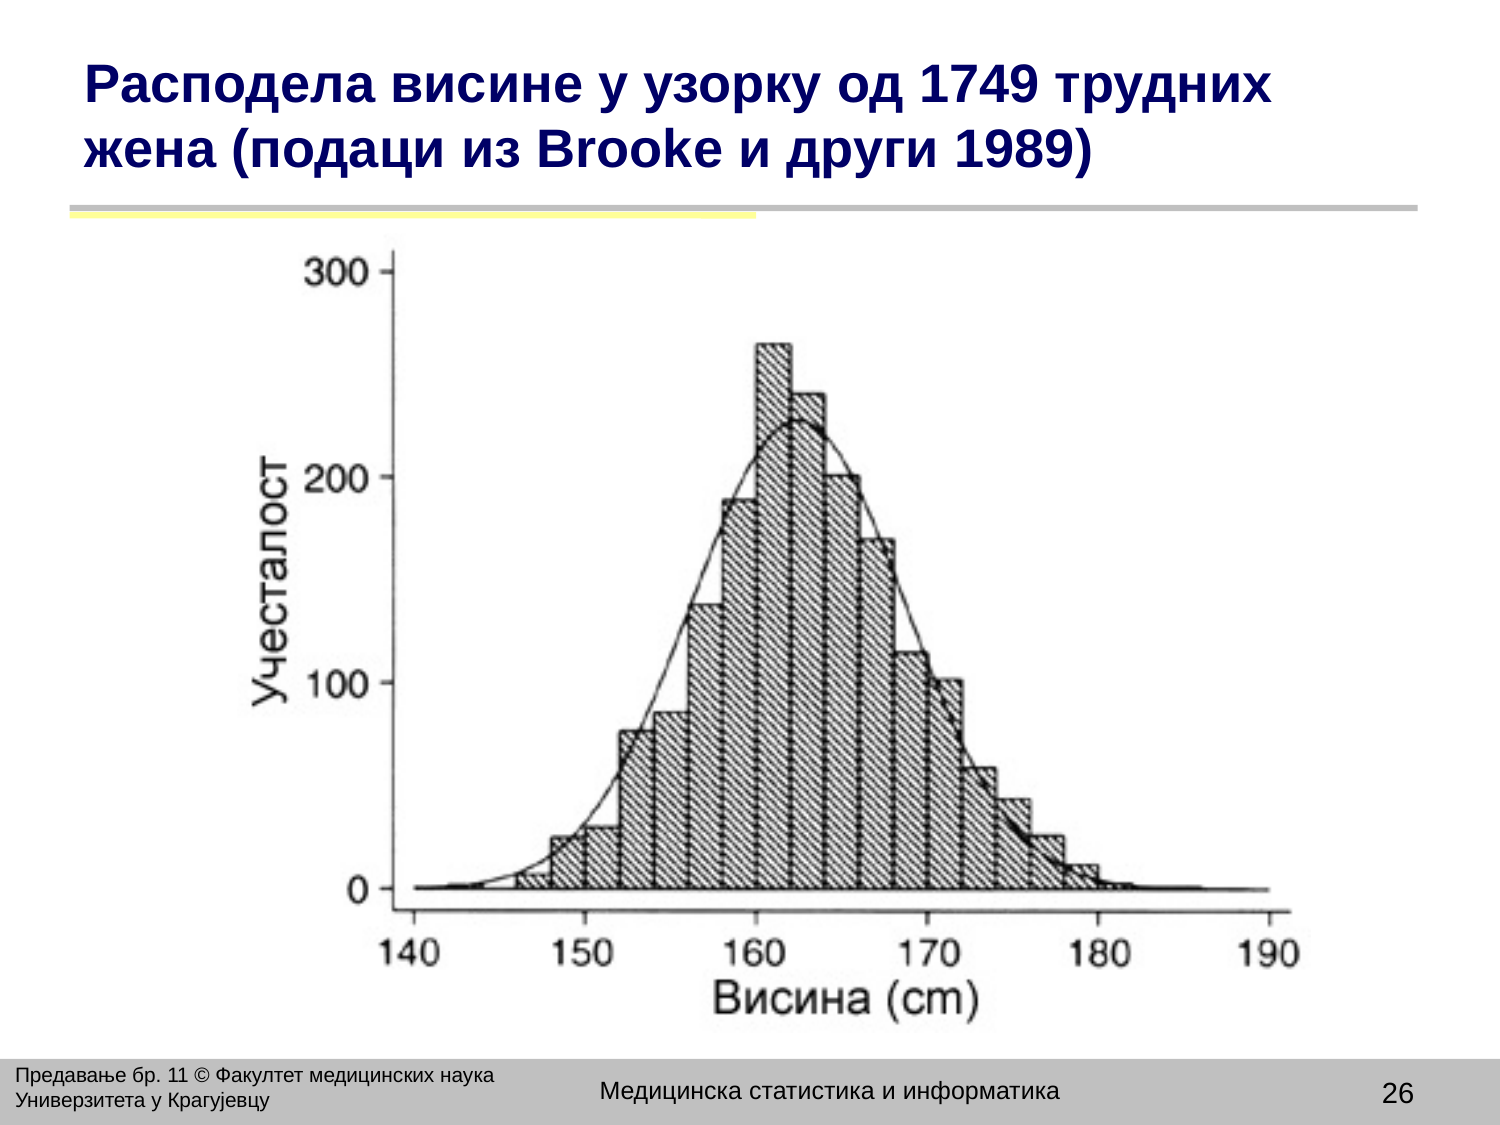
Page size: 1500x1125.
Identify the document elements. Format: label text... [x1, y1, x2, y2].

title Расподела висине у узорку од 1749 трудних жена (подаци из Brooke и други 1989) [69, 19, 1426, 208]
slide_number Предавање бр. 11 © Факултет медицинских наука Универзитета у Крагујевцу [0, 1053, 612, 1108]
footer Медицинска статистика и информатика [512, 1066, 1149, 1125]
picture [237, 233, 1311, 1033]
slide_number 26 [1163, 1066, 1430, 1125]
